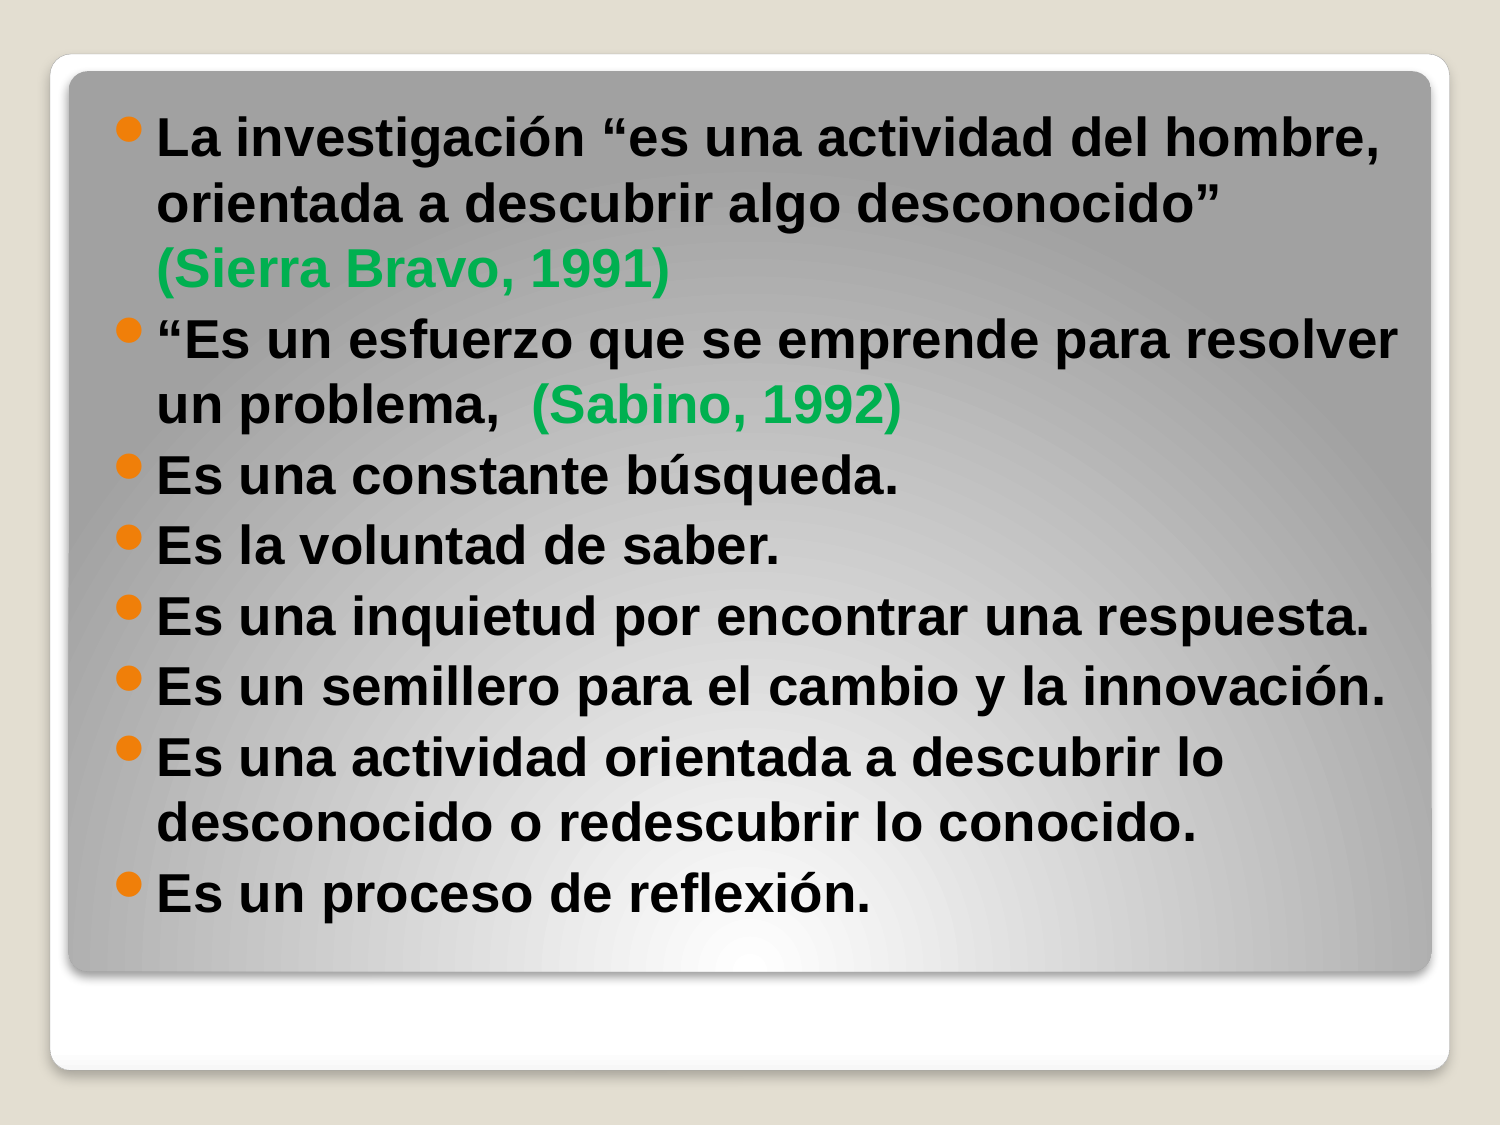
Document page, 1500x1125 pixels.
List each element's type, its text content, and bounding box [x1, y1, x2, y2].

list La investigación “es una actividad del hombre, orientada a descubrir algo desconocido” (Sierra Bravo, 1991) “Es un esfuerzo que se emprende para resolver un problema, (Sabino, 1992) Es una constante búsqueda. Es la voluntad de saber. Es una inquietud por encontrar una respuesta. Es un semillero para el cambio y la innovación. Es una actividad orientada a descubrir lo desconocido o redescubrir lo conocido. Es un proceso de reflexión. [82, 86, 1425, 1020]
